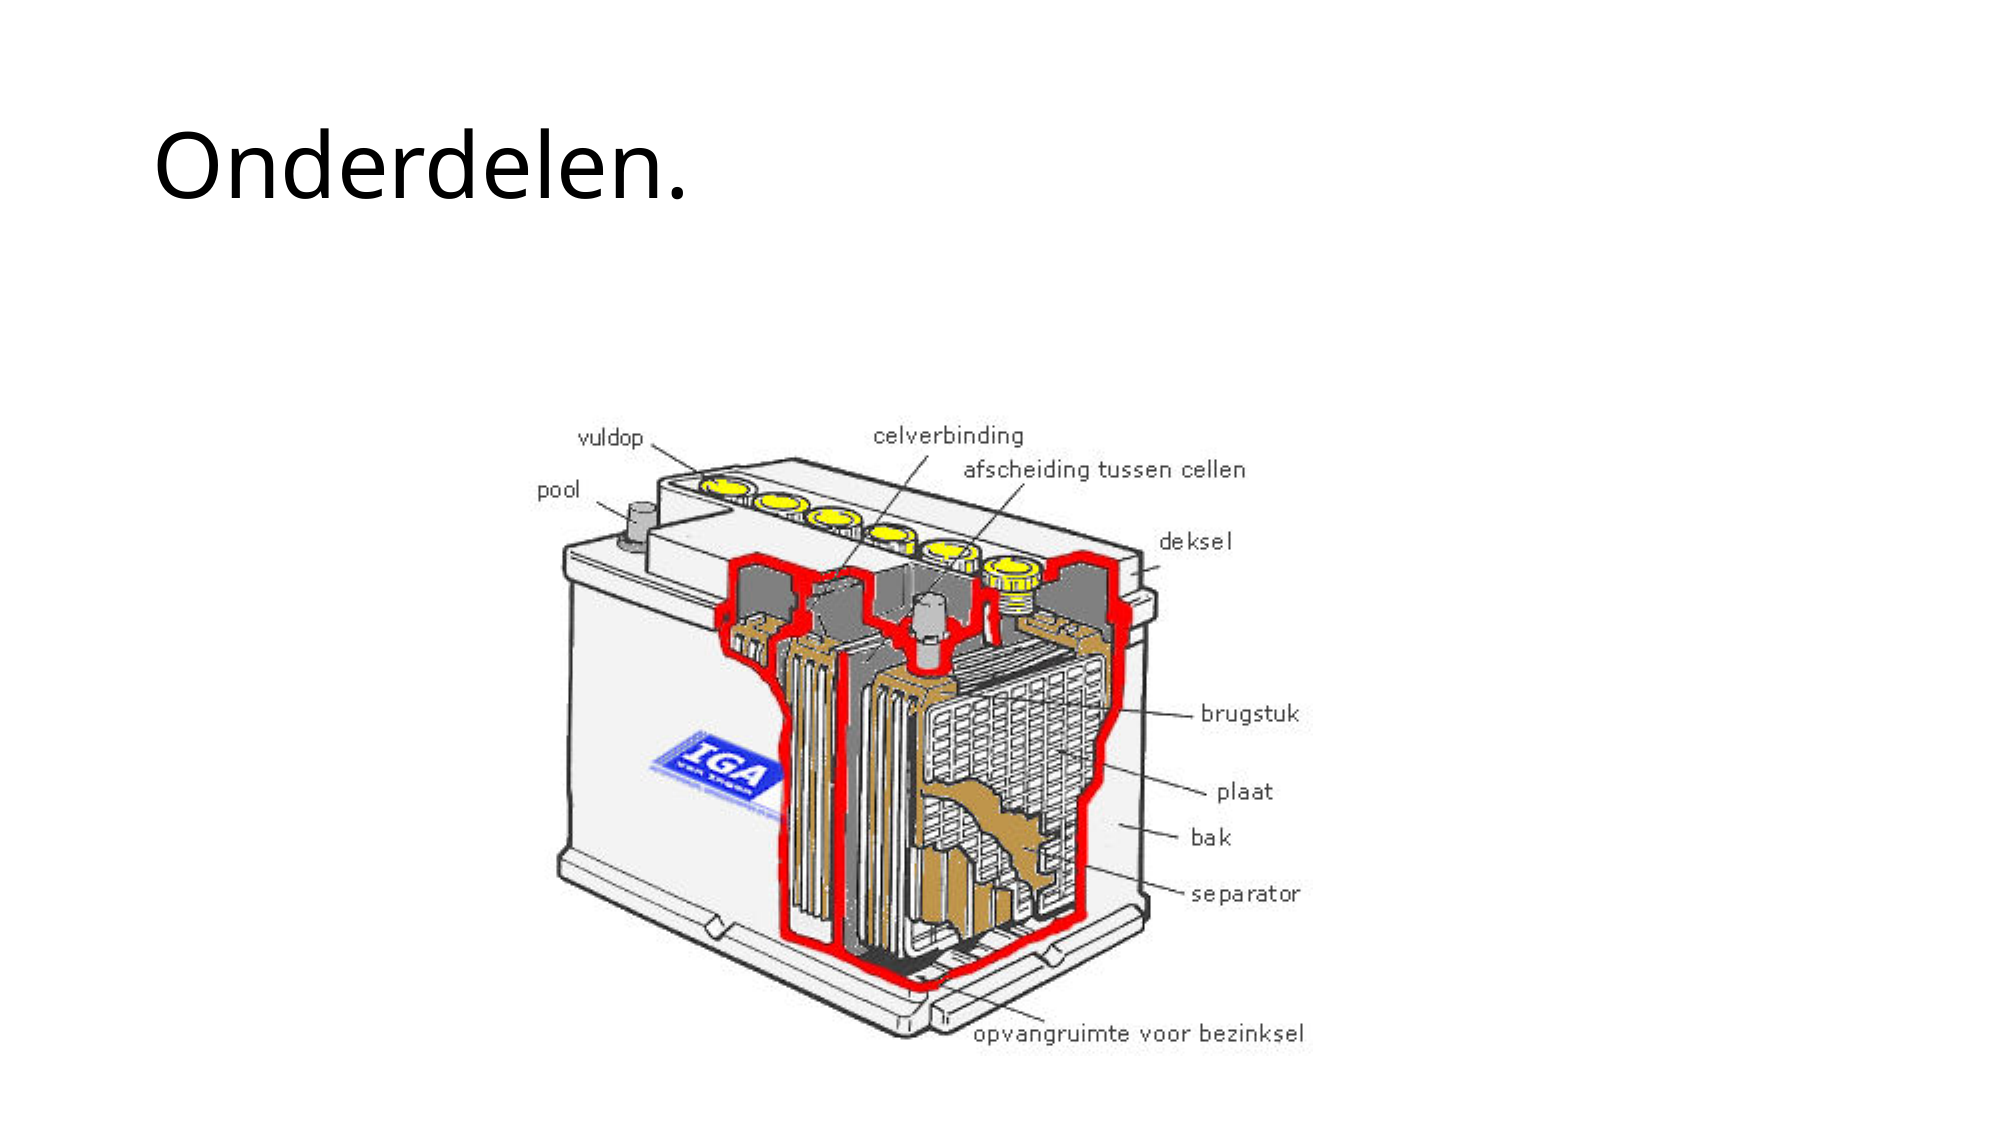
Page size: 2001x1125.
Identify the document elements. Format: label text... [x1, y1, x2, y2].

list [513, 400, 1313, 1056]
title Onderdelen. [137, 59, 1863, 278]
